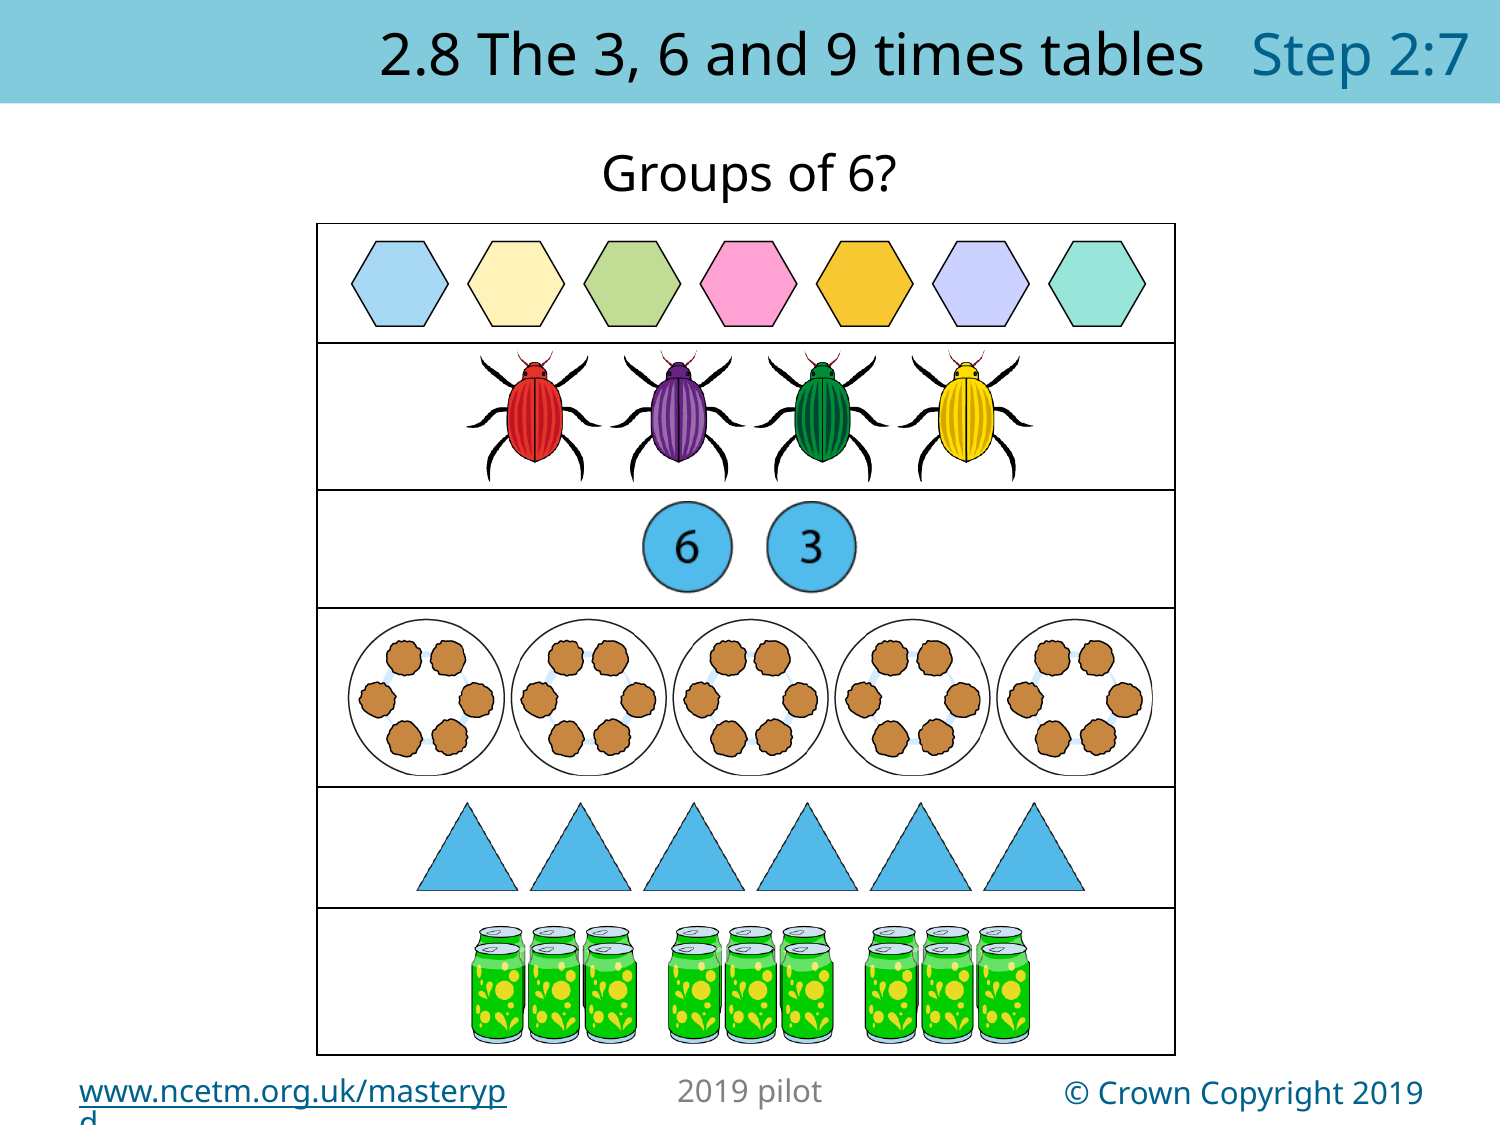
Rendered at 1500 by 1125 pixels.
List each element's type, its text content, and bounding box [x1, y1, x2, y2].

picture [442, 350, 1058, 482]
picture [190, 501, 1310, 598]
table_cell [318, 788, 1174, 907]
table_cell [318, 909, 1174, 1054]
picture [470, 917, 1030, 1044]
table_cell [318, 491, 1174, 500]
table_cell [318, 609, 1174, 786]
table_header [318, 224, 1174, 342]
list 2.8 The 3, 6 and 9 times tables Step 2:7 [0, 0, 1500, 104]
text_box Groups of 6? [587, 133, 913, 209]
picture [414, 789, 1086, 891]
picture [347, 616, 1153, 777]
picture [345, 231, 1155, 327]
table_cell [318, 344, 1174, 489]
